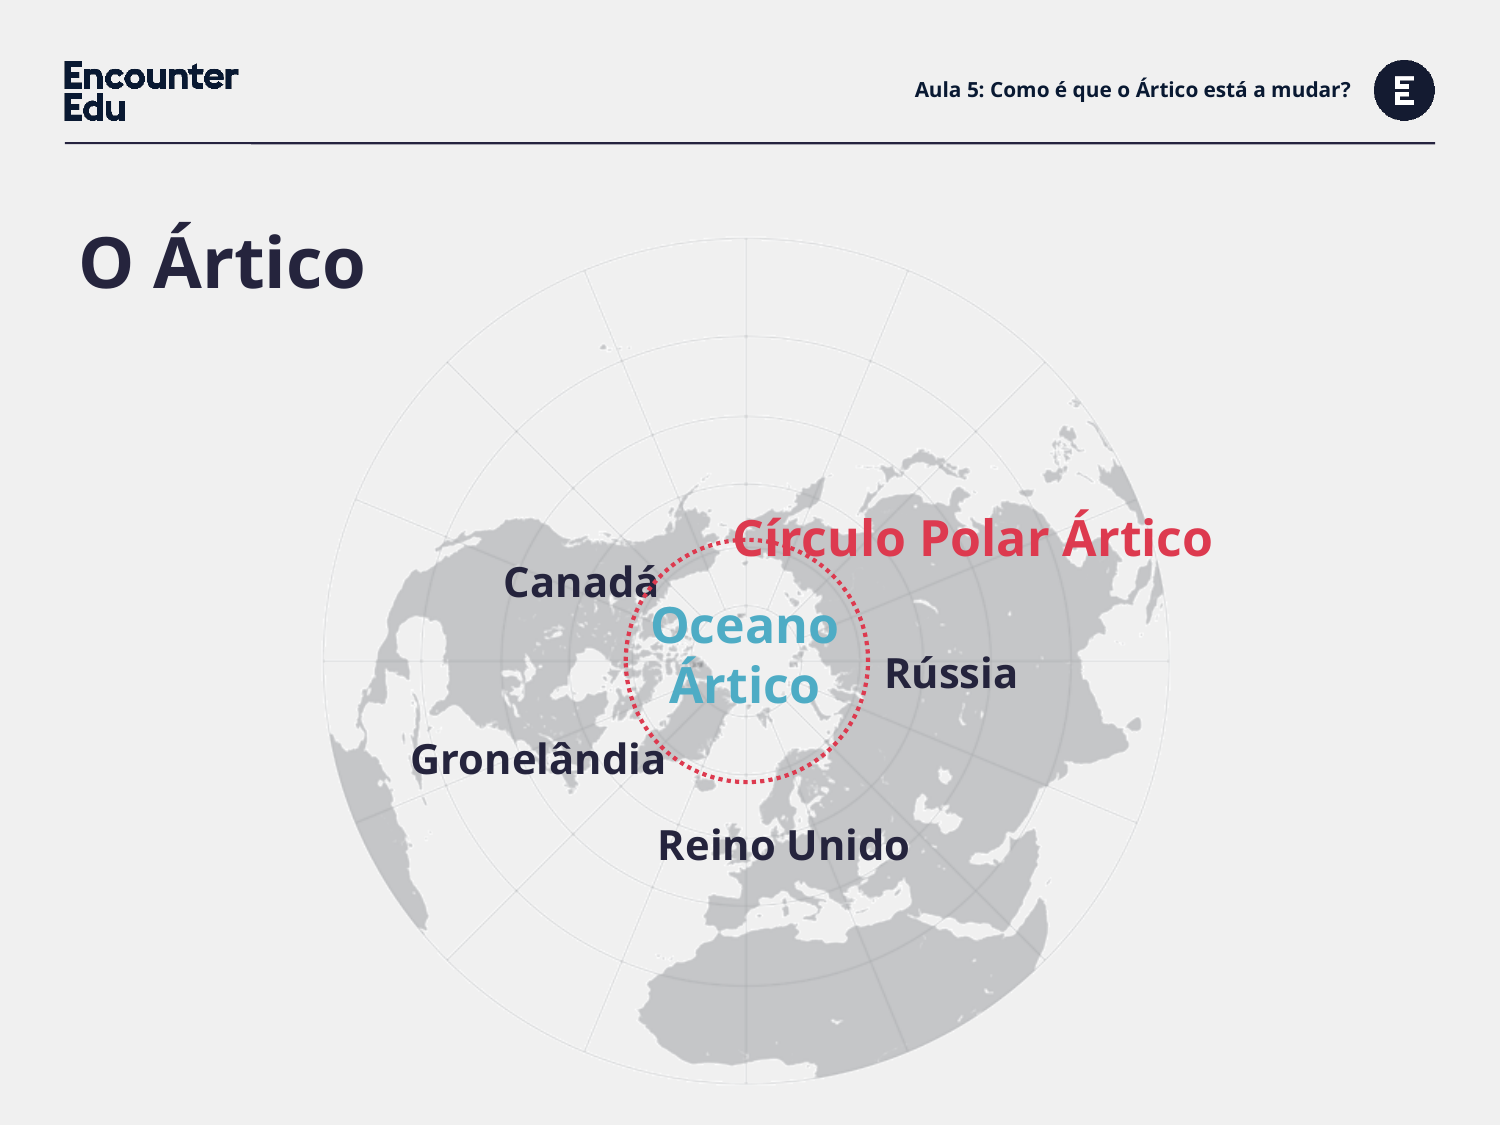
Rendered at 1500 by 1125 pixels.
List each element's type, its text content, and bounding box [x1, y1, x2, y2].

picture [1372, 58, 1436, 122]
text_box O Ártico [71, 212, 925, 320]
text_box Círculo Polar Ártico [1177, 499, 1229, 575]
picture [60, 59, 243, 122]
title Aula 5: Como é que o Ártico está a mudar? [647, 67, 1359, 114]
picture [317, 231, 1177, 1092]
